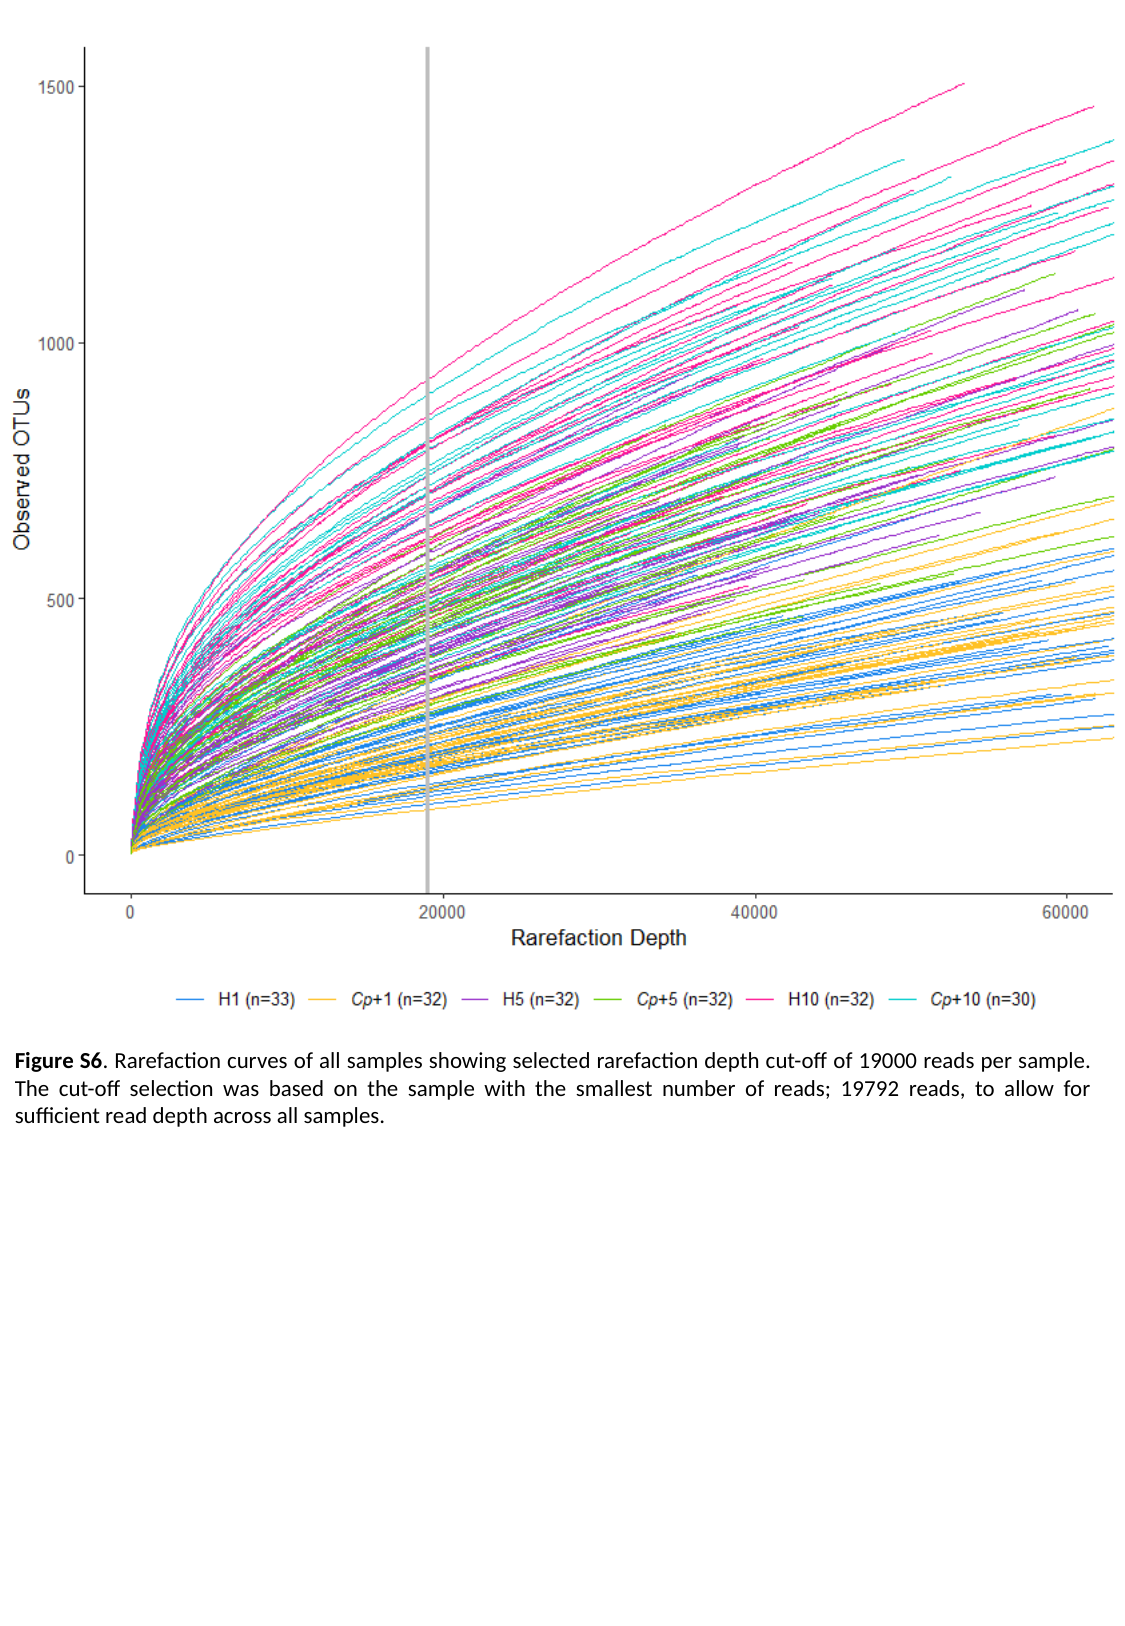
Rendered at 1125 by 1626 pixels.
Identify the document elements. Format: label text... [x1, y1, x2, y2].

picture [0, 0, 1125, 1039]
text_box Figure S6. Rarefaction curves of all samples showing selected rarefaction depth cut-off of 19000 reads per sample. The cut-off selection was based on the sample with the smallest number of reads; 19792 reads, to allow for sufficient read depth across all samples. [0, 1039, 1108, 1136]
